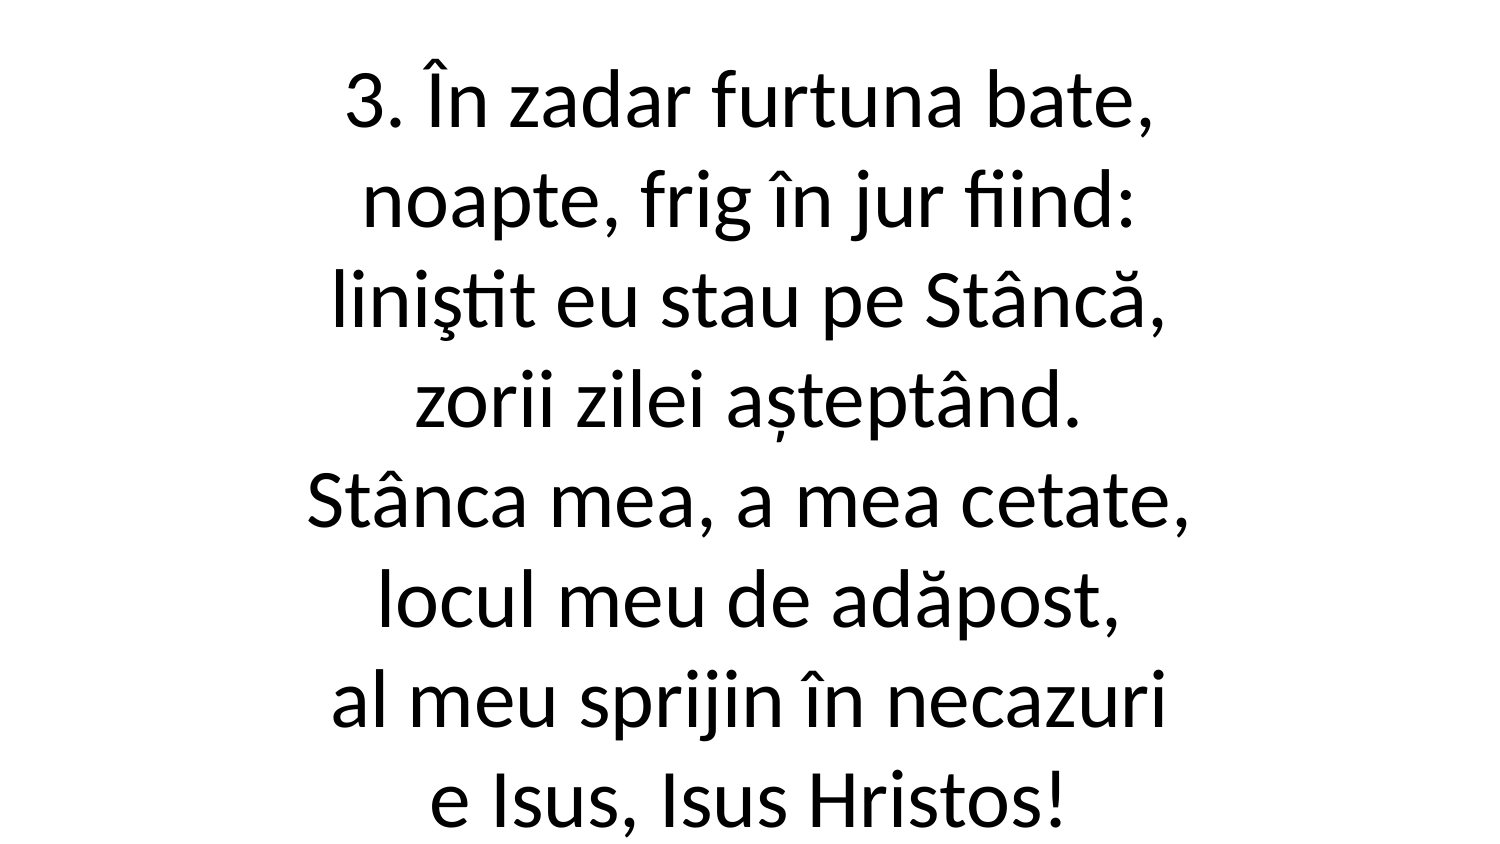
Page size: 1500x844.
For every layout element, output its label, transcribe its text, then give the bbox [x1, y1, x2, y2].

text_box 3. În zadar furtuna bate, noapte, frig în jur fiind: liniştit eu stau pe Stâncă, zorii zilei așteptând. Stânca mea, a mea cetate, locul meu de adăpost, al meu sprijin în necazuri e Isus, Isus Hristos! [291, 0, 1208, 844]
